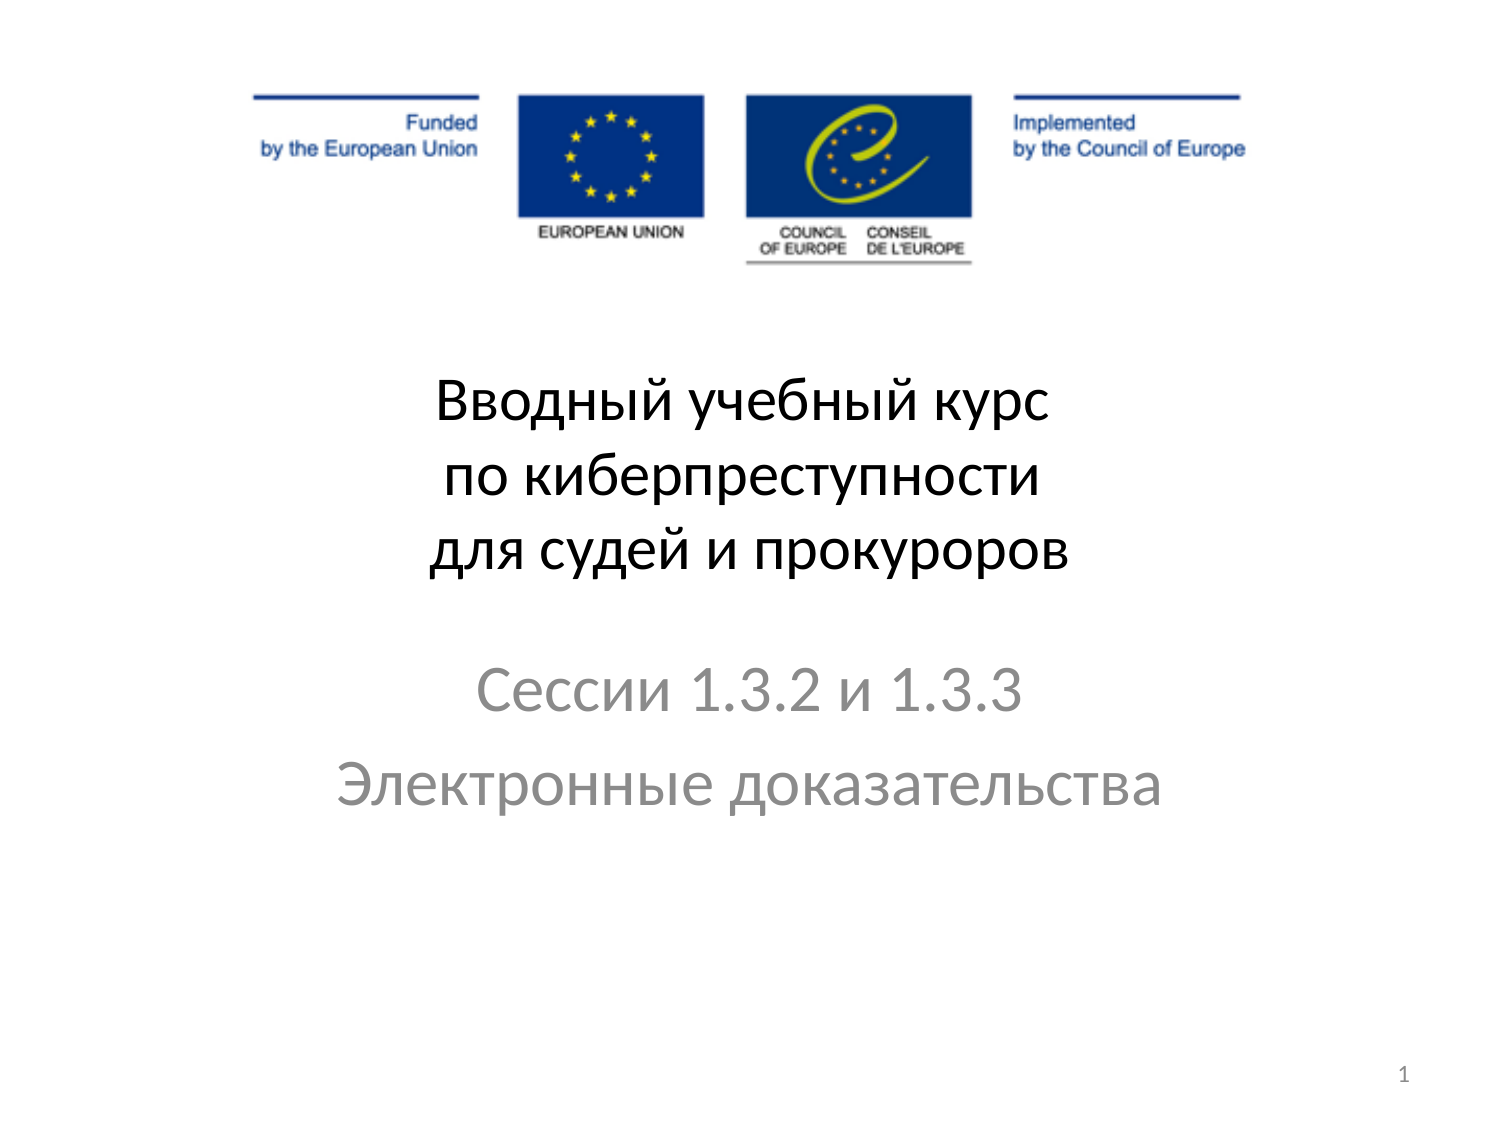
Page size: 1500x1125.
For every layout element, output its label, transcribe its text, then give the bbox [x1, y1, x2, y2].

slide_number 1 [1074, 1042, 1425, 1103]
subtitle Сессии 1.3.2 и 1.3.3 Электронные доказательства [224, 637, 1276, 926]
picture [248, 90, 1252, 273]
title Вводный учебный курс по киберпреступности для судей и прокуроров [112, 349, 1388, 591]
